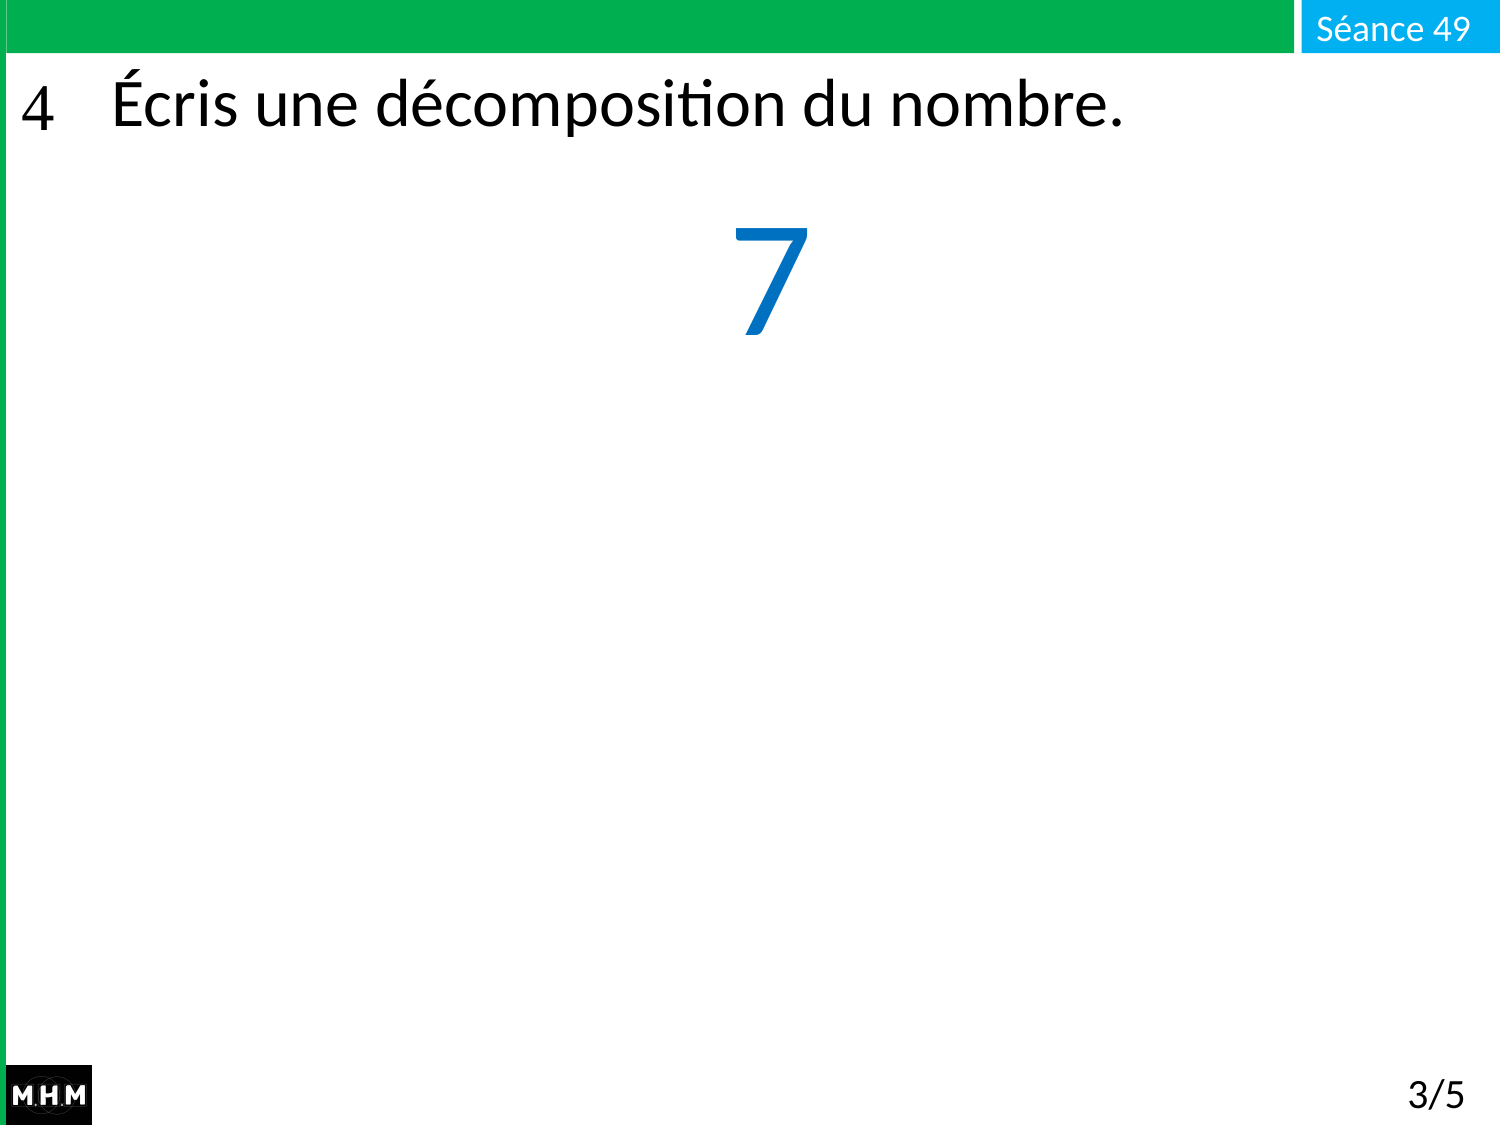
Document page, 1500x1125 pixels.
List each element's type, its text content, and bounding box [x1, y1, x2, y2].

title Écris une décomposition du nombre. [96, 60, 1391, 150]
text_box 7 [713, 160, 832, 376]
list 3/5 [1373, 1064, 1500, 1125]
picture [6, 1065, 92, 1125]
